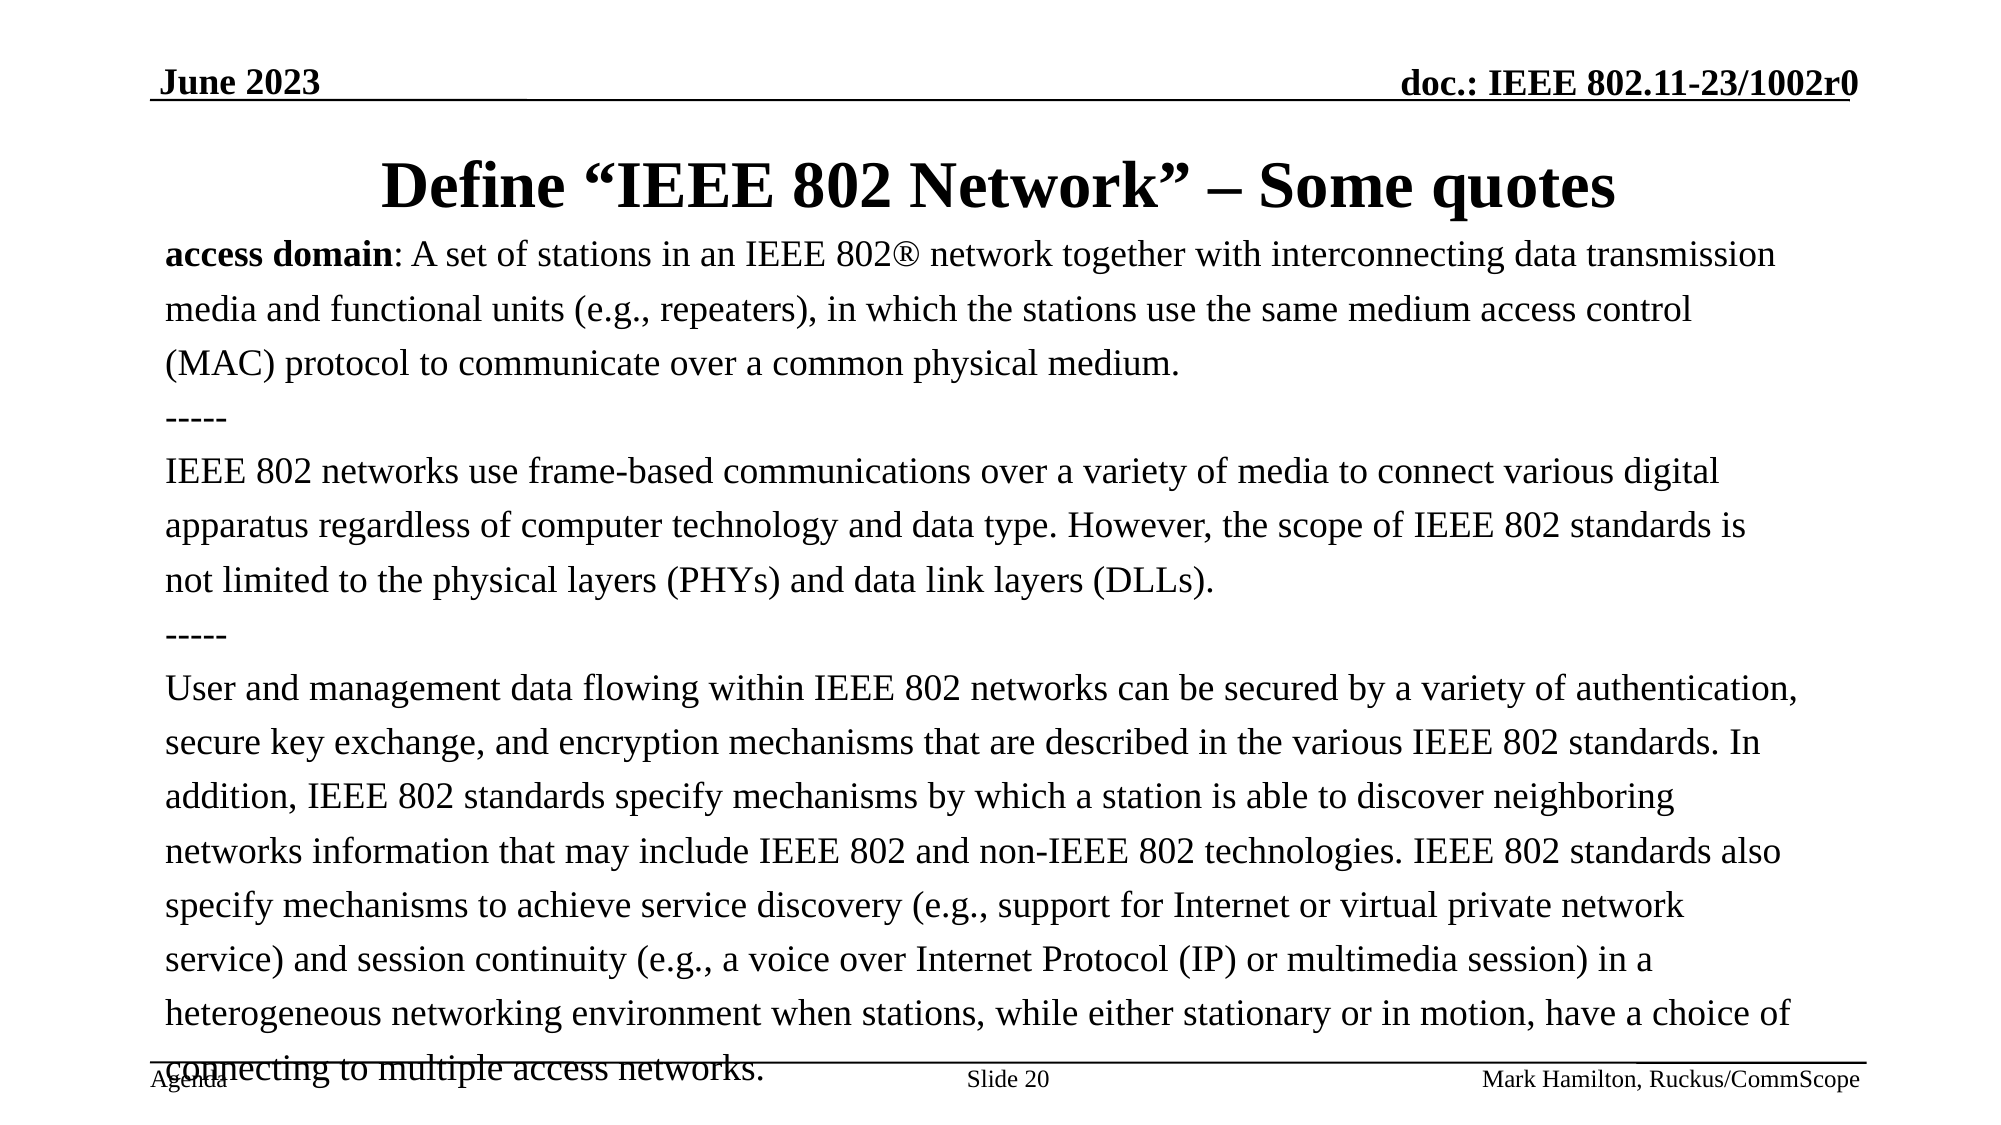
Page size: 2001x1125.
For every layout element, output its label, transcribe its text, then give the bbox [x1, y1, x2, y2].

title Define “IEEE 802 Network” – Some quotes [149, 112, 1850, 224]
list access domain: A set of stations in an IEEE 802® network together with interconnecting data transmission media and functional units (e.g., repeaters), in which the stations use the same medium access control (MAC) protocol to communicate over a common physical medium. ----- IEEE 802 networks use frame-based communications over a variety of media to connect various digital apparatus regardless of computer technology and data type. However, the scope of IEEE 802 standards is not limited to the physical layers (PHYs) and data link layers (DLLs). ----- User and management data flowing within IEEE 802 networks can be secured by a variety of authentication, secure key exchange, and encryption mechanisms that are described in the various IEEE 802 standards. In addition, IEEE 802 standards specify mechanisms by which a station is able to discover neighboring networks information that may include IEEE 802 and non-IEEE 802 technologies. IEEE 802 standards also specify mechanisms to achieve service discovery (e.g., support for Internet or virtual private network service) and session continuity (e.g., a voice over Internet Protocol (IP) or multimedia session) in a heterogeneous networking environment when stations, while either stationary or in motion, have a choice of connecting to multiple access networks. [149, 224, 1850, 1063]
slide_number Slide 20 [950, 1061, 1067, 1123]
